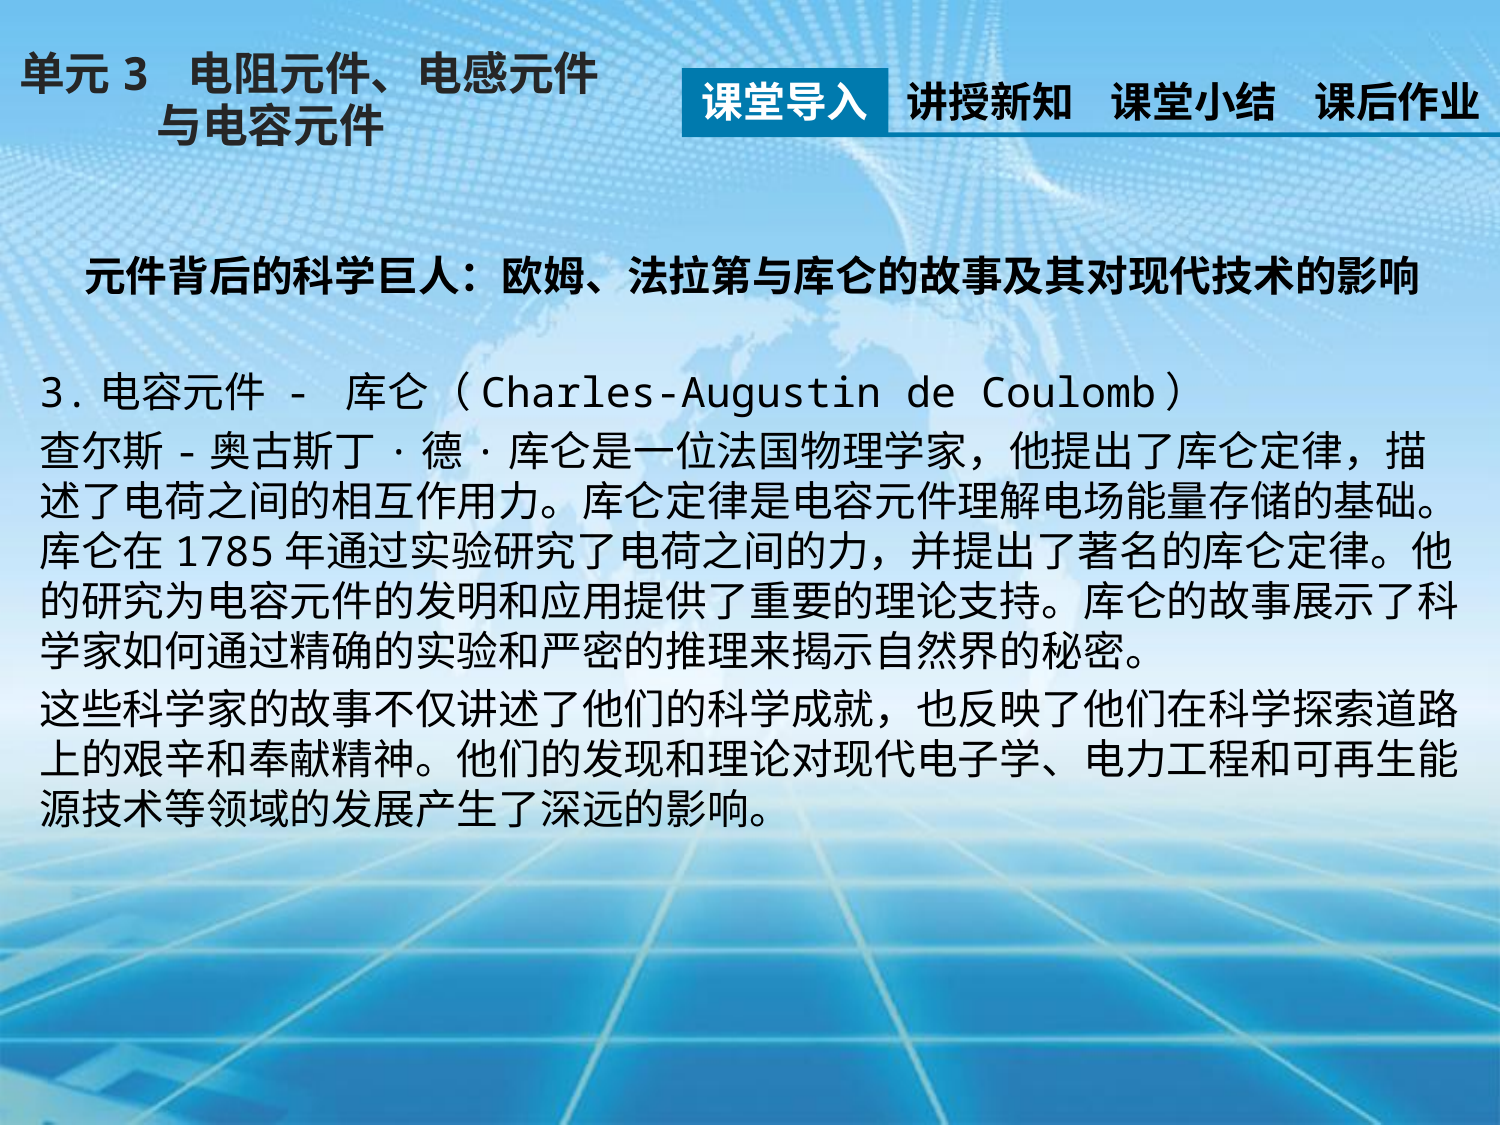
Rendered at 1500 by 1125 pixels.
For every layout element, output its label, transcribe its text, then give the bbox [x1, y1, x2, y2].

picture [0, 0, 1500, 1125]
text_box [4, 39, 1500, 160]
text_box 元件背后的科学巨人：欧姆、法拉第与库仑的故事及其对现代技术的影响 3.电容元件 - 库仑（Charles-Augustin de Coulomb） 查尔斯-奥古斯丁·德·库仑是一位法国物理学家，他提出了库仑定律，描述了电荷之间的相互作用力。库仑定律是电容元件理解电场能量存储的基础。库仑在1785年通过实验研究了电荷之间的力，并提出了著名的库仑定律。他的研究为电容元件的发明和应用提供了重要的理论支持。库仑的故事展示了科学家如何通过精确的实验和严密的推理来揭示自然界的秘密。 这些科学家的故事不仅讲述了他们的科学成就，也反映了他们在科学探索道路上的艰辛和奉献精神。他们的发现和理论对现代电子学、电力工程和可再生能源技术等领域的发展产生了深远的影响。 [24, 242, 1480, 946]
